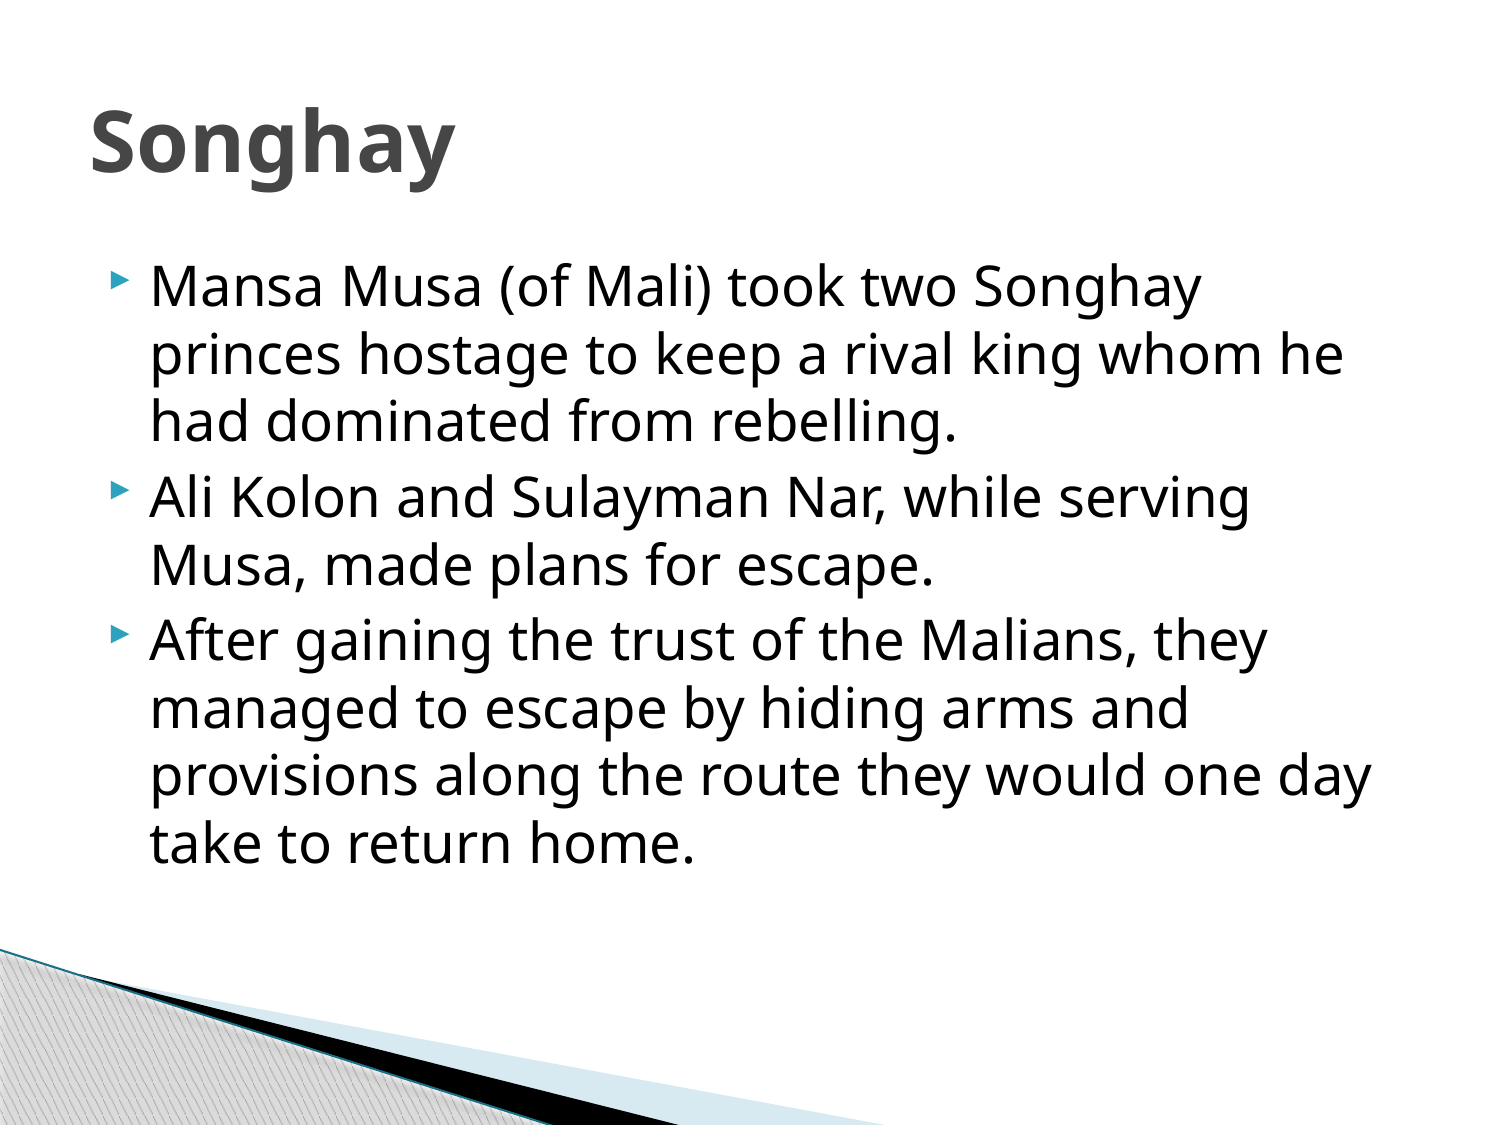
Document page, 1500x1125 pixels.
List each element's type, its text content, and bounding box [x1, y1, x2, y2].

list Mansa Musa (of Mali) took two Songhay princes hostage to keep a rival king whom he had dominated from rebelling. Ali Kolon and Sulayman Nar, while serving Musa, made plans for escape. After gaining the trust of the Malians, they managed to escape by hiding arms and provisions along the route they would one day take to return home. [75, 243, 1425, 986]
title Songhay [75, 45, 1425, 233]
